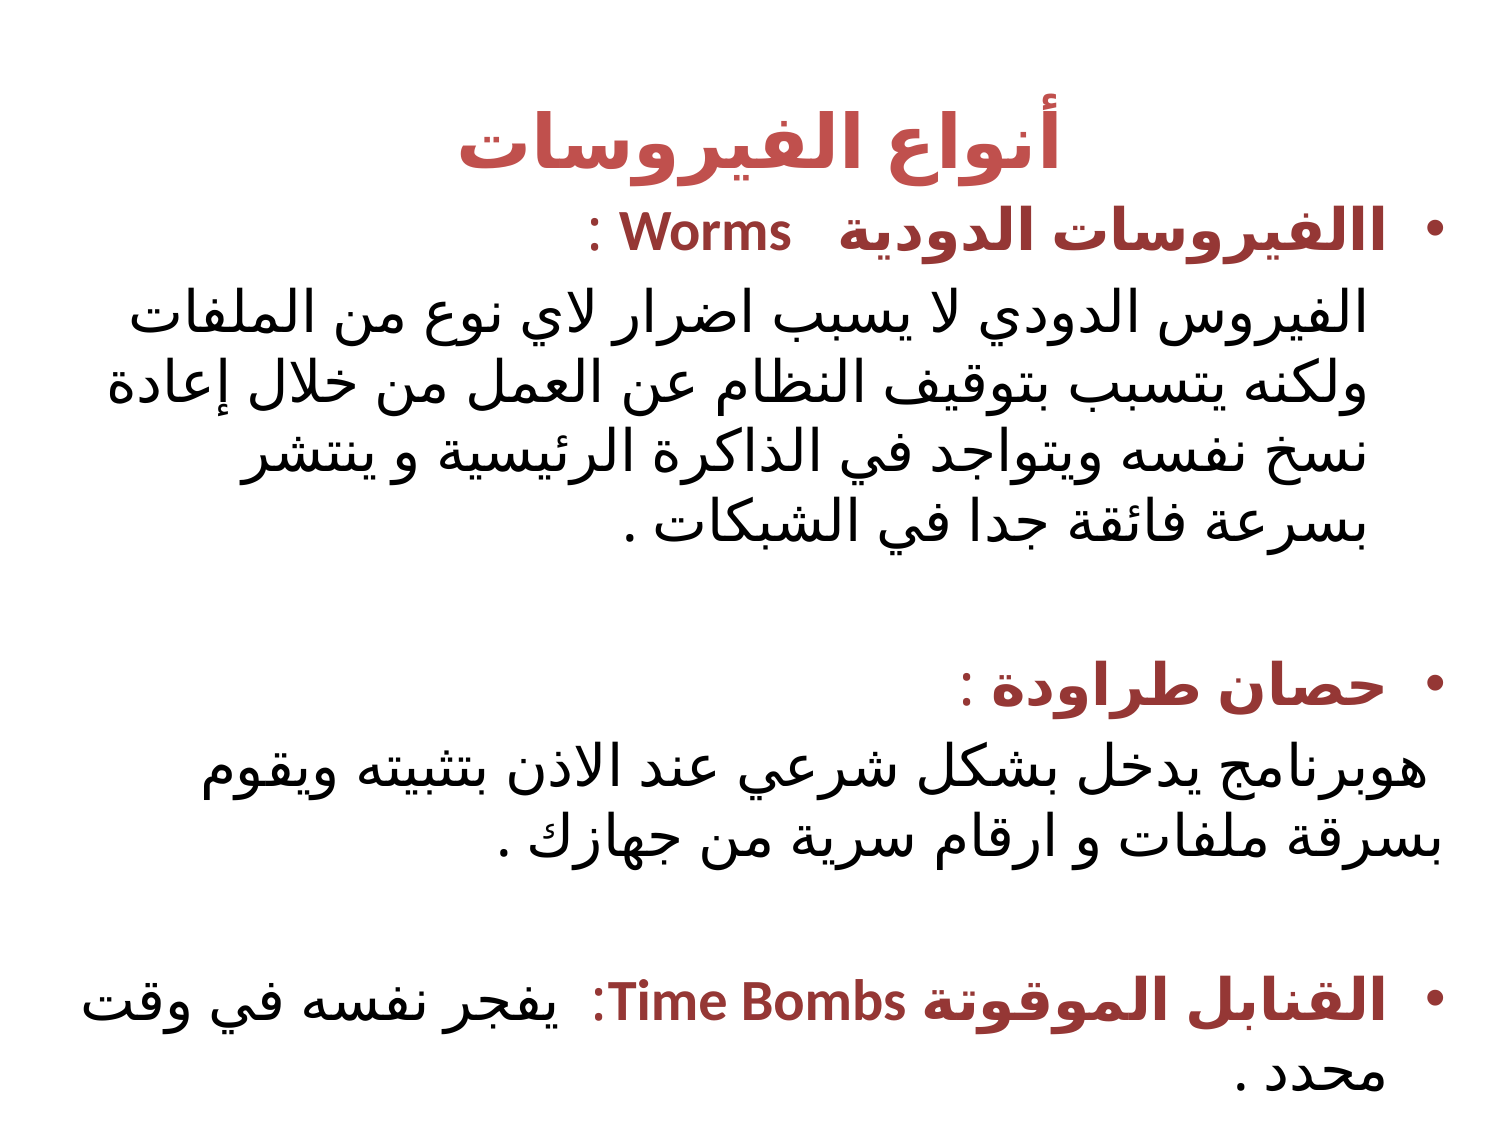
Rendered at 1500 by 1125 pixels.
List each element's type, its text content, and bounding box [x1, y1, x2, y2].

list االفيروسات الدودية Worms : الفيروس الدودي لا يسبب اضرار لاي نوع من الملفات ولكنه يتسبب بتوقيف النظام عن العمل من خلال إعادة نسخ نفسه ويتواجد في الذاكرة الرئيسية و ينتشر بسرعة فائقة جدا في الشبكات . حصان طراودة : هوبرنامج يدخل بشكل شرعي عند الاذن بتثبيته ويقوم بسرقة ملفات و ارقام سرية من جهازك . القنابل الموقوتة Time Bombs: يفجر نفسه في وقت محدد . [64, 184, 1461, 1094]
title أنواع الفيروسات [75, 45, 1425, 184]
